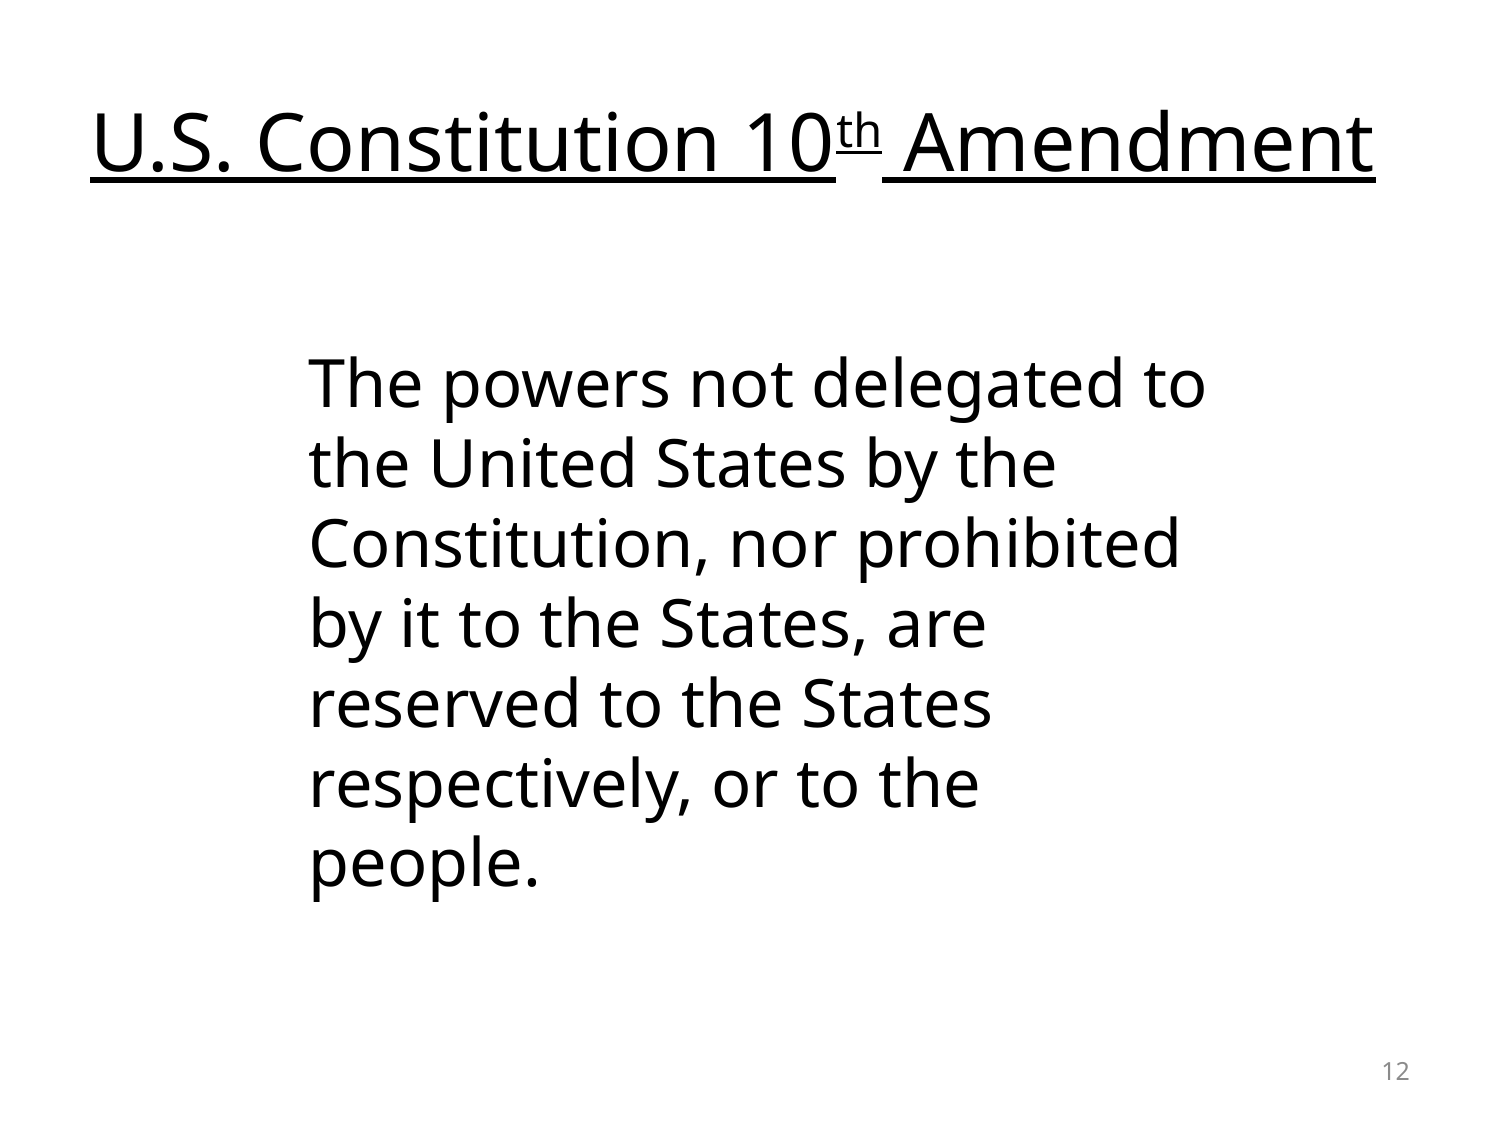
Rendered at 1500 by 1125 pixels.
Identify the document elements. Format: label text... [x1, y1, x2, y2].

text_box The powers not delegated to the United States by the Constitution, nor prohibited by it to the States, are reserved to the States respectively, or to the people. [293, 333, 1230, 908]
slide_number 12 [1074, 1042, 1425, 1103]
title U.S. Constitution 10th Amendment [75, 45, 1425, 233]
